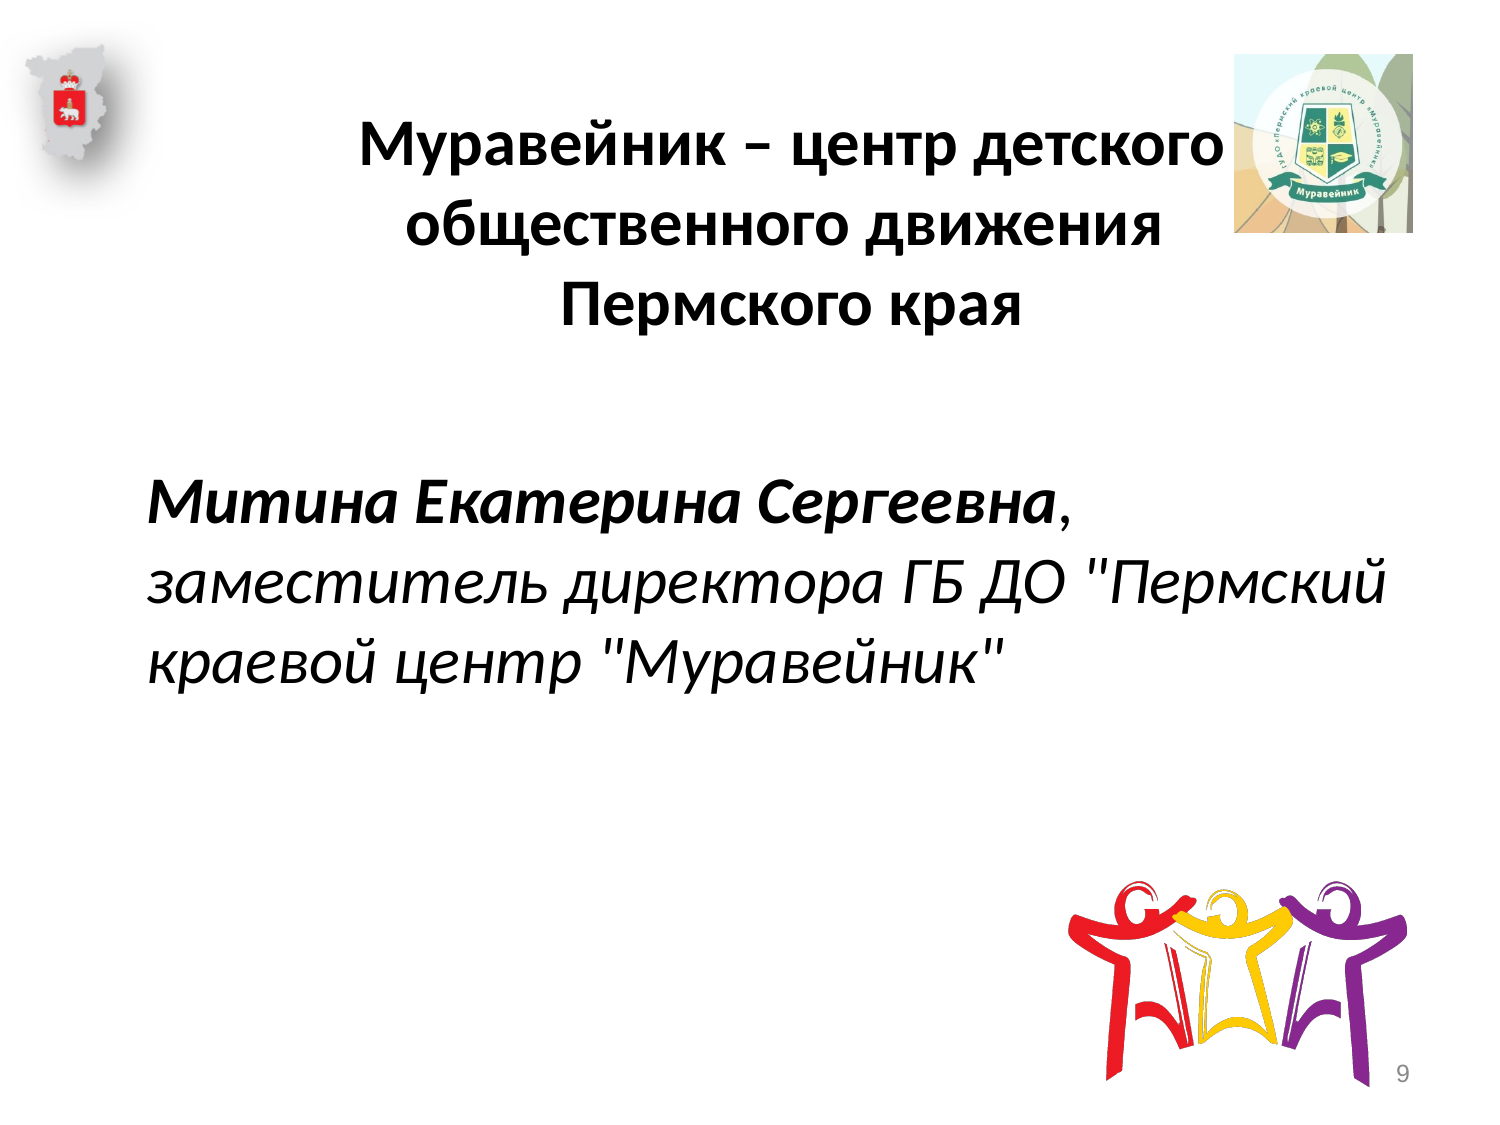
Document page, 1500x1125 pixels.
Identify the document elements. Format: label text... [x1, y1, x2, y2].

picture [1233, 54, 1413, 233]
slide_number 9 [1074, 1042, 1425, 1103]
list Митина Екатерина Сергеевна, заместитель директора ГБ ДО "Пермский краевой центр "Муравейник" [74, 262, 1426, 1006]
picture [20, 31, 117, 164]
title Муравейник – центр детского общественного движения Пермского края [159, 44, 1426, 233]
picture [1068, 881, 1408, 1089]
